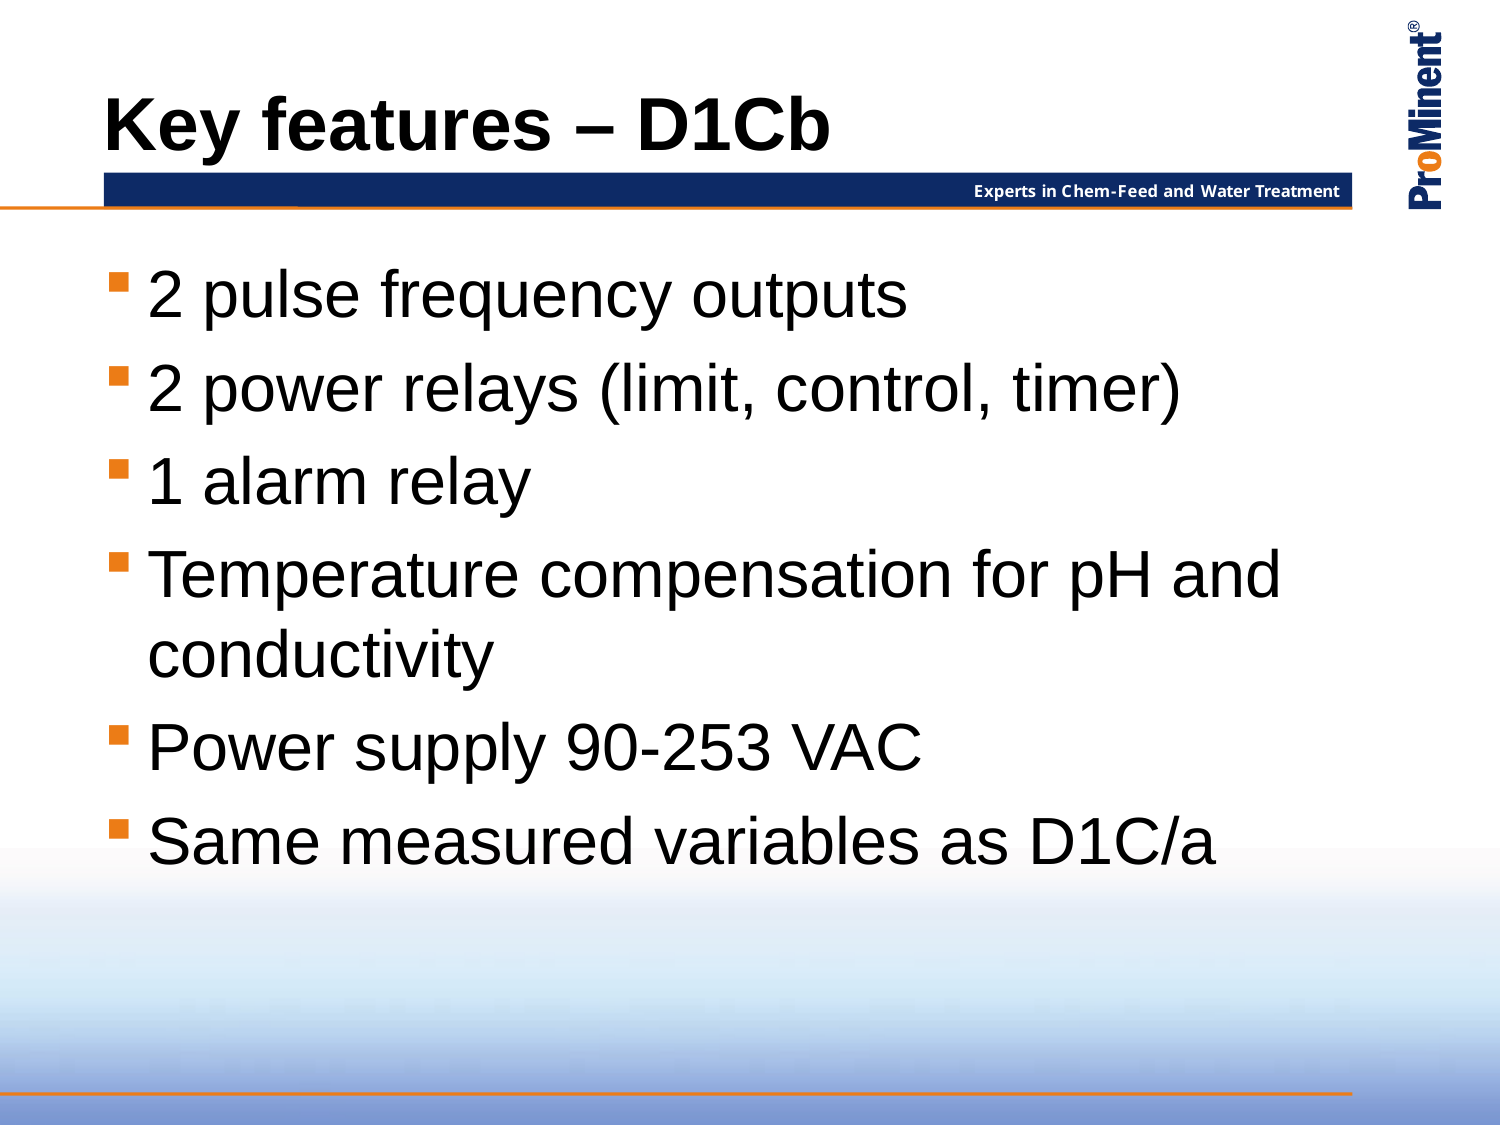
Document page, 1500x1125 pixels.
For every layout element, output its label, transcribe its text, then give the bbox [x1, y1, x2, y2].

picture [0, 848, 1500, 1125]
title Key features – D1Cb [88, 44, 1353, 197]
list 2 pulse frequency outputs 2 power relays (limit, control, timer) 1 alarm relay Temperature compensation for pH and conductivity Power supply 90-253 VAC Same measured variables as D1C/a [88, 243, 1353, 1048]
